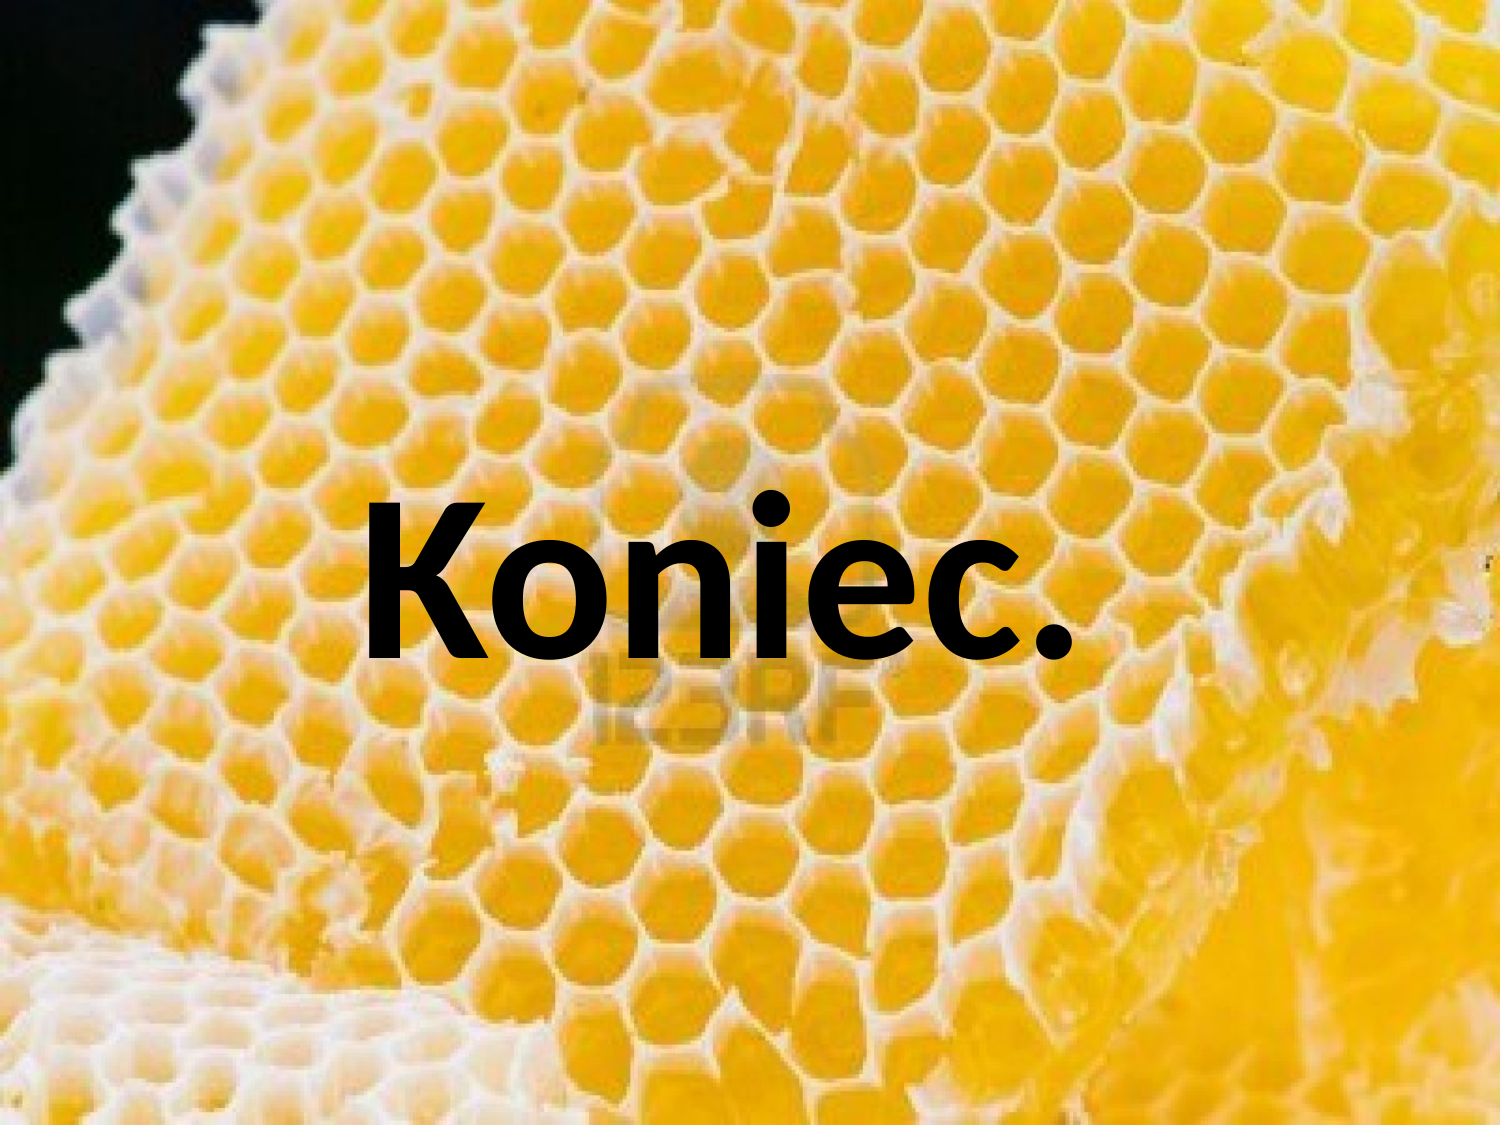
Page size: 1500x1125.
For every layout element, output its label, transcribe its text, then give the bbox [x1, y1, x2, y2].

title Koniec. [0, 0, 1500, 1125]
